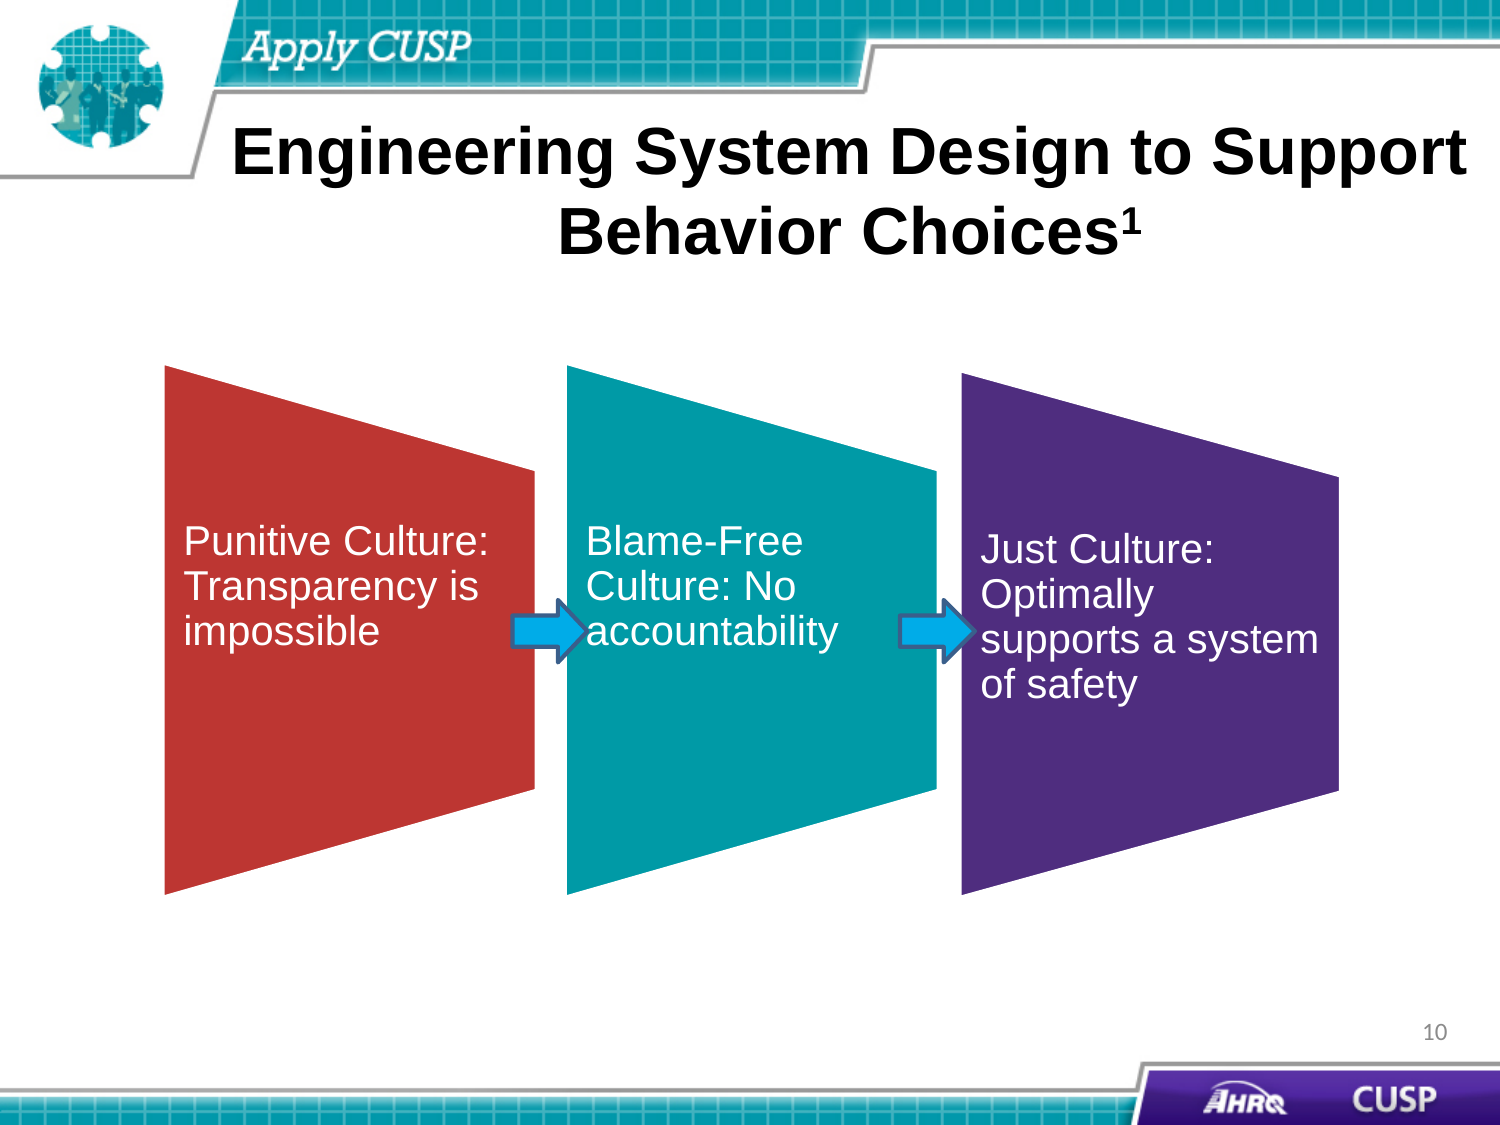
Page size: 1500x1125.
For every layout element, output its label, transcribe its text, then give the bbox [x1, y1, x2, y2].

title Engineering System Design to Support Behavior Choices1 [174, 99, 1500, 276]
picture [0, 0, 1500, 1125]
slide_number 10 [1112, 999, 1463, 1060]
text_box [162, 362, 1342, 899]
